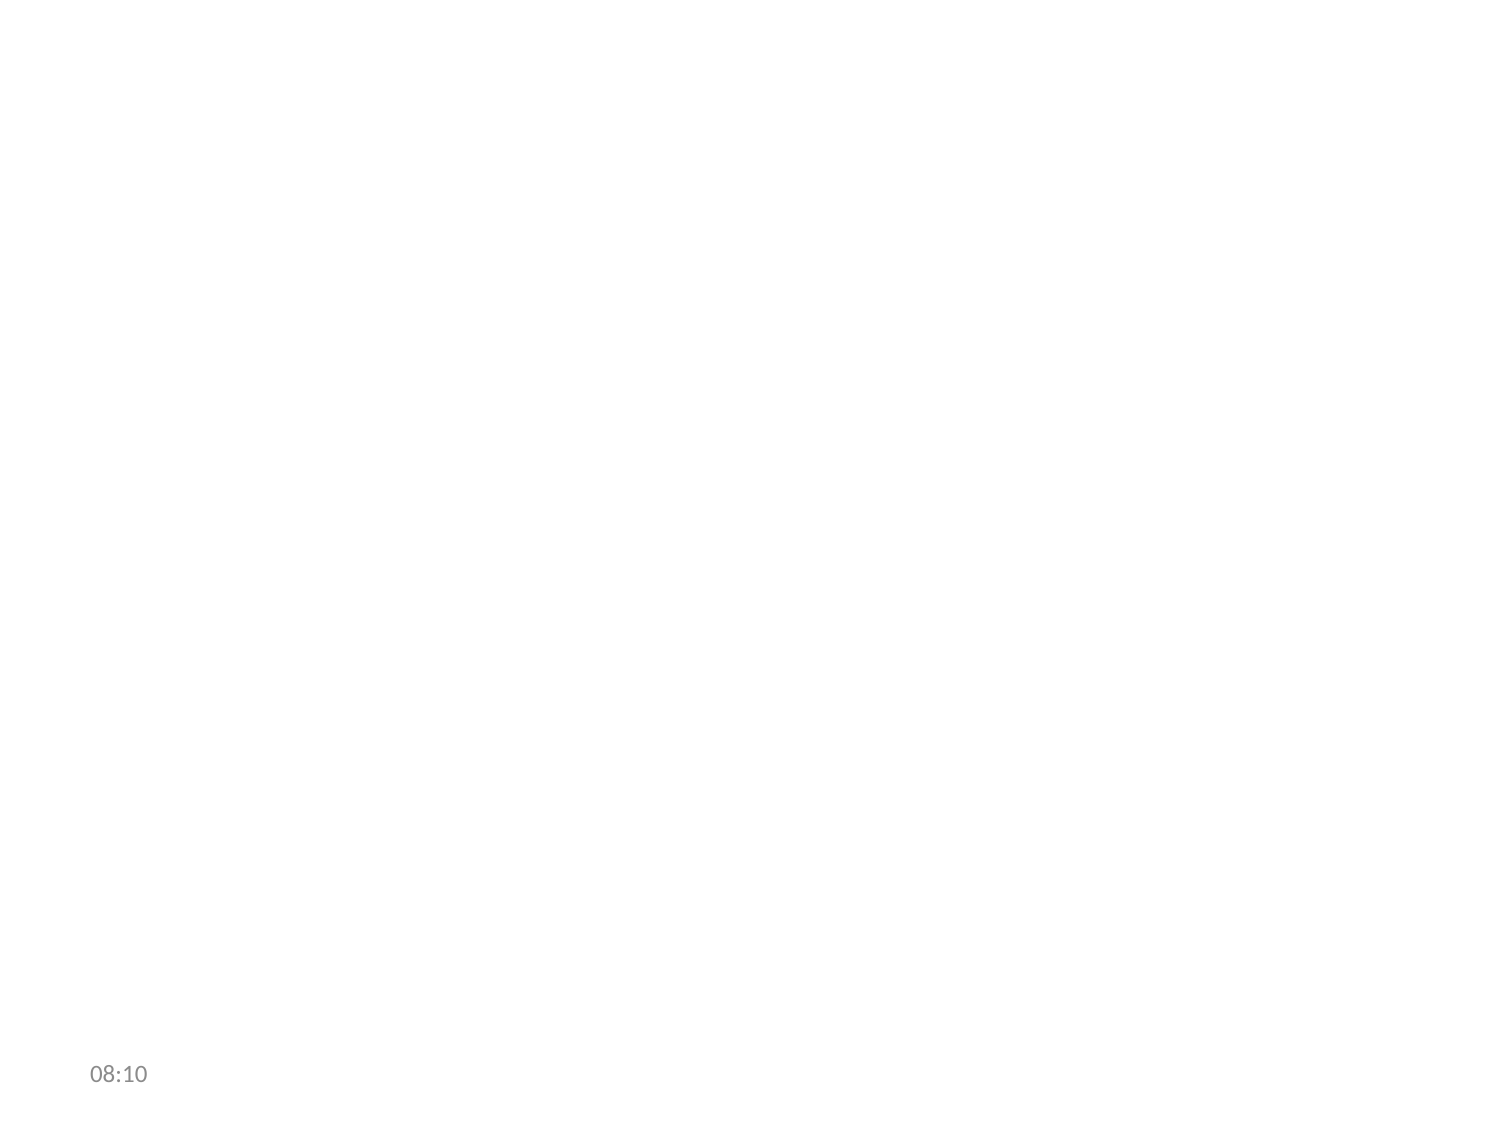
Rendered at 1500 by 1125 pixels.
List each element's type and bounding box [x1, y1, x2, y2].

slide_number [75, 1042, 425, 1103]
